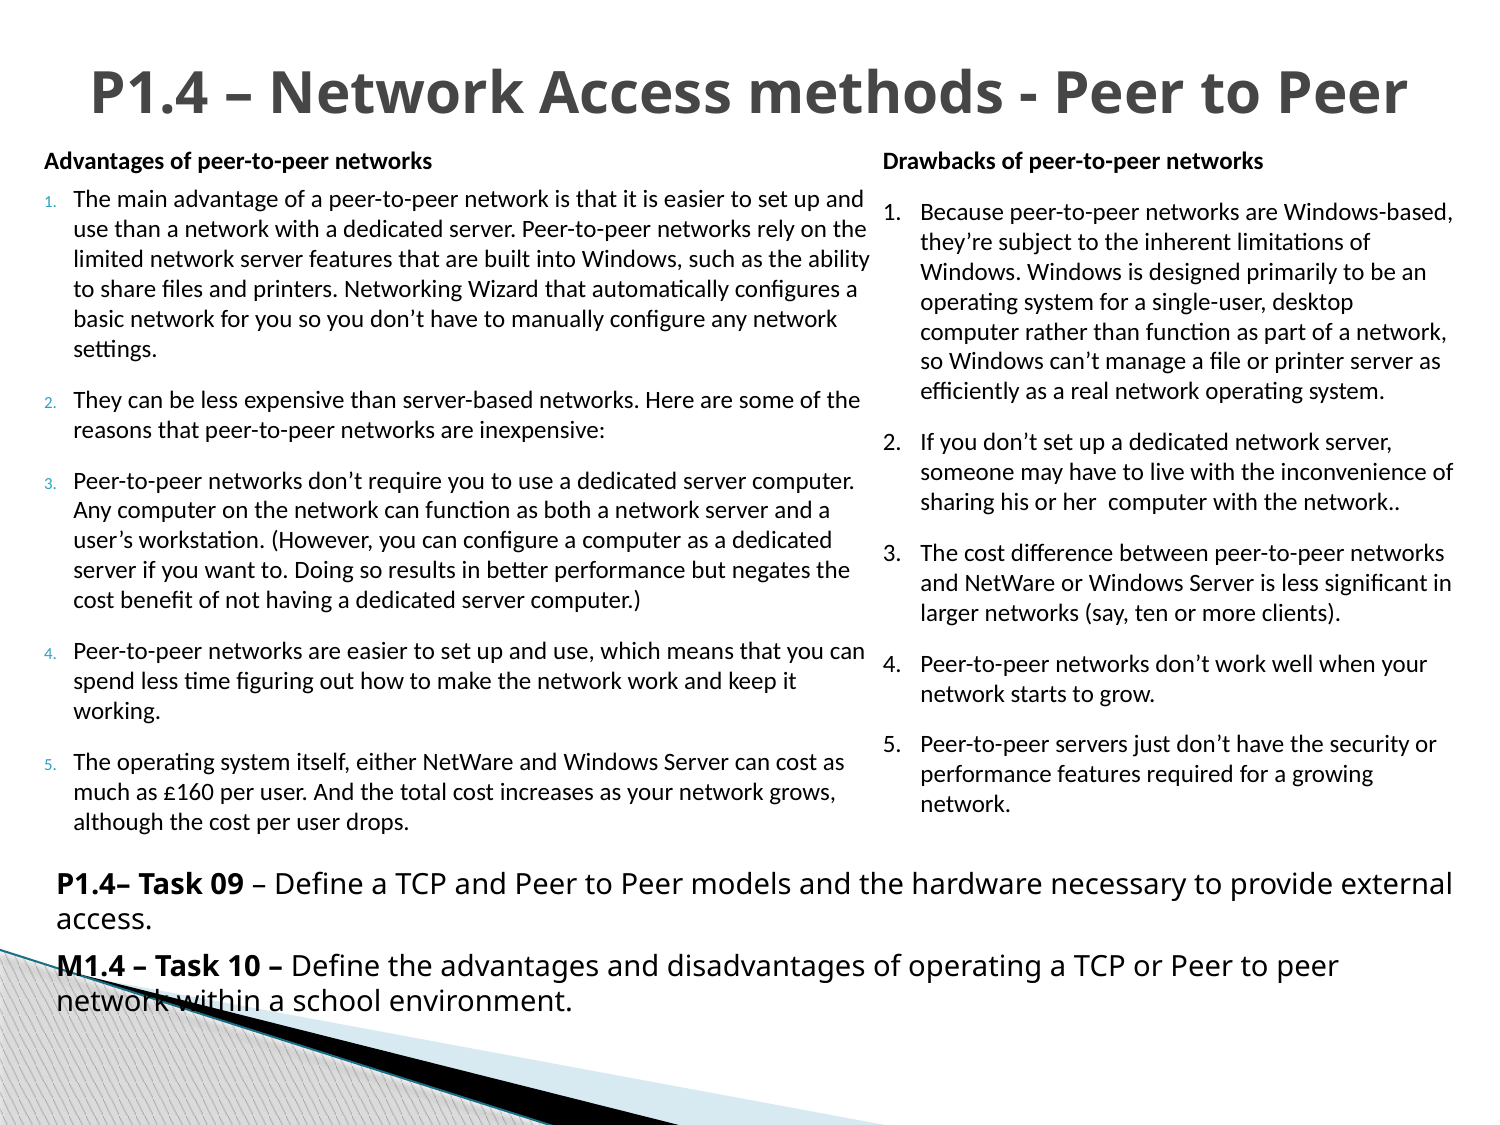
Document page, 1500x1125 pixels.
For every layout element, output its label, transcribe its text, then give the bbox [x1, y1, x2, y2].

text_box P1.4– Task 09 – Define a TCP and Peer to Peer models and the hardware necessary to provide external access. M1.4 – Task 10 – Define the advantages and disadvantages of operating a TCP or Peer to peer network within a school environment. [41, 857, 1471, 1025]
text_box Drawbacks of peer-to-peer networks Because peer-to-peer networks are Windows-based, they’re subject to the inherent limitations of Windows. Windows is designed primarily to be an operating system for a single-user, desktop computer rather than function as part of a network, so Windows can’t manage a file or printer server as efficiently as a real network operating system. If you don’t set up a dedicated network server, someone may have to live with the inconvenience of sharing his or her computer with the network.. The cost difference between peer-to-peer networks and NetWare or Windows Server is less significant in larger networks (say, ten or more clients). Peer-to-peer networks don’t work well when your network starts to grow. Peer-to-peer servers just don’t have the security or performance features required for a growing network. [868, 137, 1471, 835]
title P1.4 – Network Access methods - Peer to Peer [75, 19, 1425, 161]
list Advantages of peer-to-peer networks The main advantage of a peer-to-peer network is that it is easier to set up and use than a network with a dedicated server. Peer-to-peer networks rely on the limited network server features that are built into Windows, such as the ability to share files and printers. Networking Wizard that automatically configures a basic network for you so you don’t have to manually configure any network settings. They can be less expensive than server-based networks. Here are some of the reasons that peer-to-peer networks are inexpensive: Peer-to-peer networks don’t require you to use a dedicated server computer. Any computer on the network can function as both a network server and a user’s workstation. (However, you can configure a computer as a dedicated server if you want to. Doing so results in better performance but negates the cost benefit of not having a dedicated server computer.) Peer-to-peer networks are easier to set up and use, which means that you can spend less time figuring out how to make the network work and keep it working. The operating system itself, either NetWare and Windows Server can cost as much as £160 per user. And the total cost increases as your network grows, although the cost per user drops. [29, 137, 892, 846]
